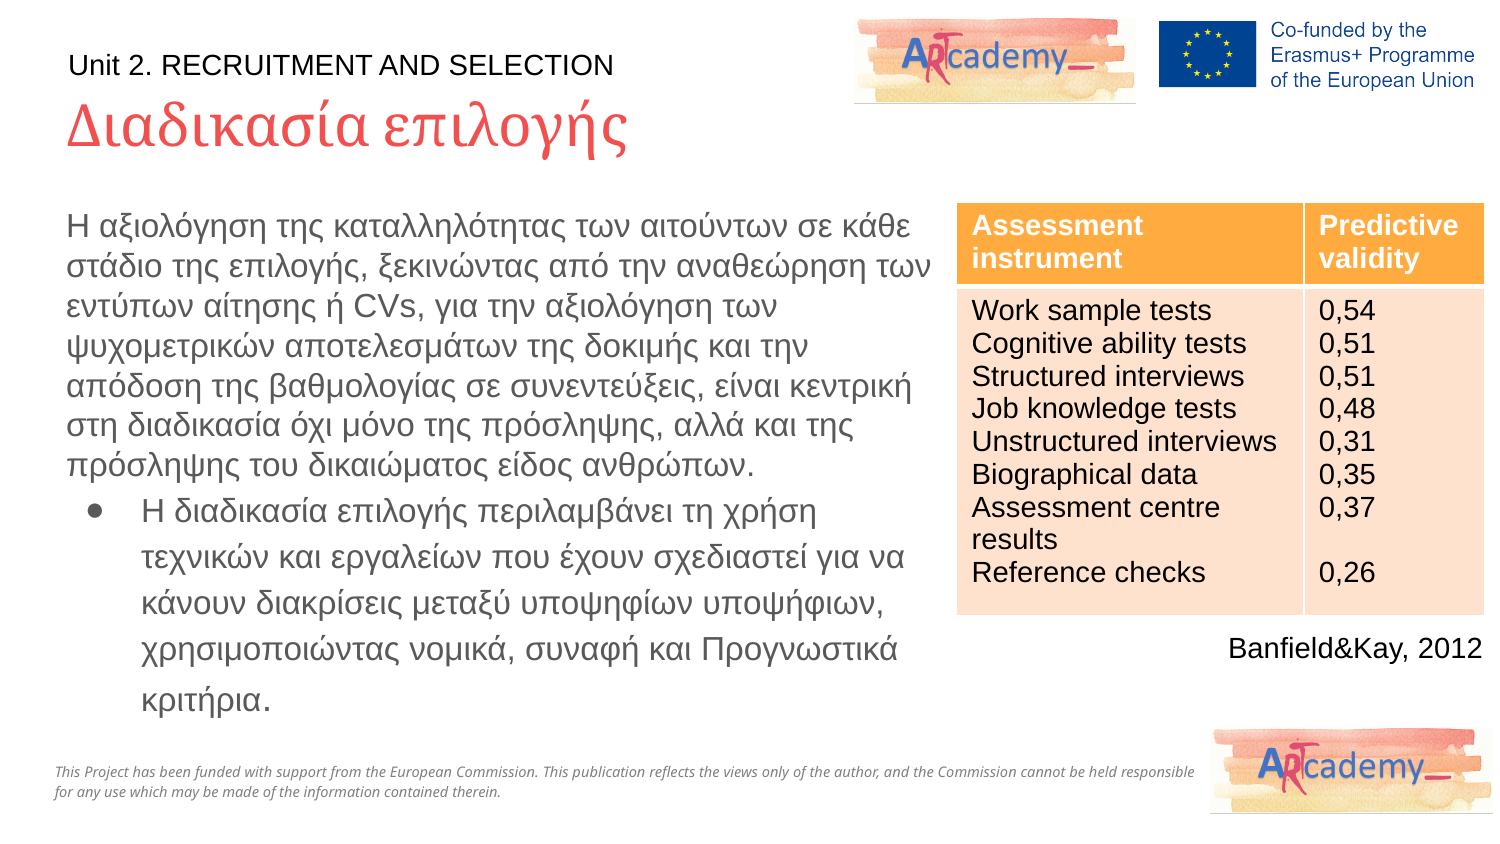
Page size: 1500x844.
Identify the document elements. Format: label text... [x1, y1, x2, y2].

text_box Banfield&Kay, 2012 [1213, 622, 1498, 672]
table_header Predictive validity [1305, 203, 1484, 284]
table_cell 0,54 0,51 0,51 0,48 0,31 0,35 0,37 0,26 [1305, 289, 1484, 615]
text_box This Project has been funded with support from the European Commission. This publication reflects the views only of the author, and the Commission cannot be held responsible for any use which may be made of the information contained therein. [39, 754, 1205, 799]
text_box Unit 2. RECRUITMENT AND SELECTION [53, 39, 654, 89]
picture [1210, 709, 1493, 844]
picture [1158, 21, 1474, 91]
list Η αξιολόγηση της καταλληλότητας των αιτούντων σε κάθε στάδιο της επιλογής, ξεκινώντας από την αναθεώρηση των εντύπων αίτησης ή CVs, για την αξιολόγηση των ψυχομετρικών αποτελεσμάτων της δοκιμής και την απόδοση της βαθμολογίας σε συνεντεύξεις, είναι κεντρική στη διαδικασία όχι μόνο της πρόσληψης, αλλά και της πρόσληψης του δικαιώματος είδος ανθρώπων. Η διαδικασία επιλογής περιλαμβάνει τη χρήση τεχνικών και εργαλείων που έχουν σχεδιαστεί για να κάνουν διακρίσεις μεταξύ υποψηφίων υποψήφιων, χρησιμοποιώντας νομικά, συναφή και Προγνωστικά κριτήρια. [51, 189, 959, 750]
title Διαδικασία επιλογής [51, 72, 1449, 167]
table_header Assessment instrument [957, 203, 1303, 284]
table_cell Work sample tests Cognitive ability tests Structured interviews Job knowledge tests Unstructured interviews Biographical data Assessment centre results Reference checks [957, 289, 1303, 615]
picture [854, 0, 1137, 134]
